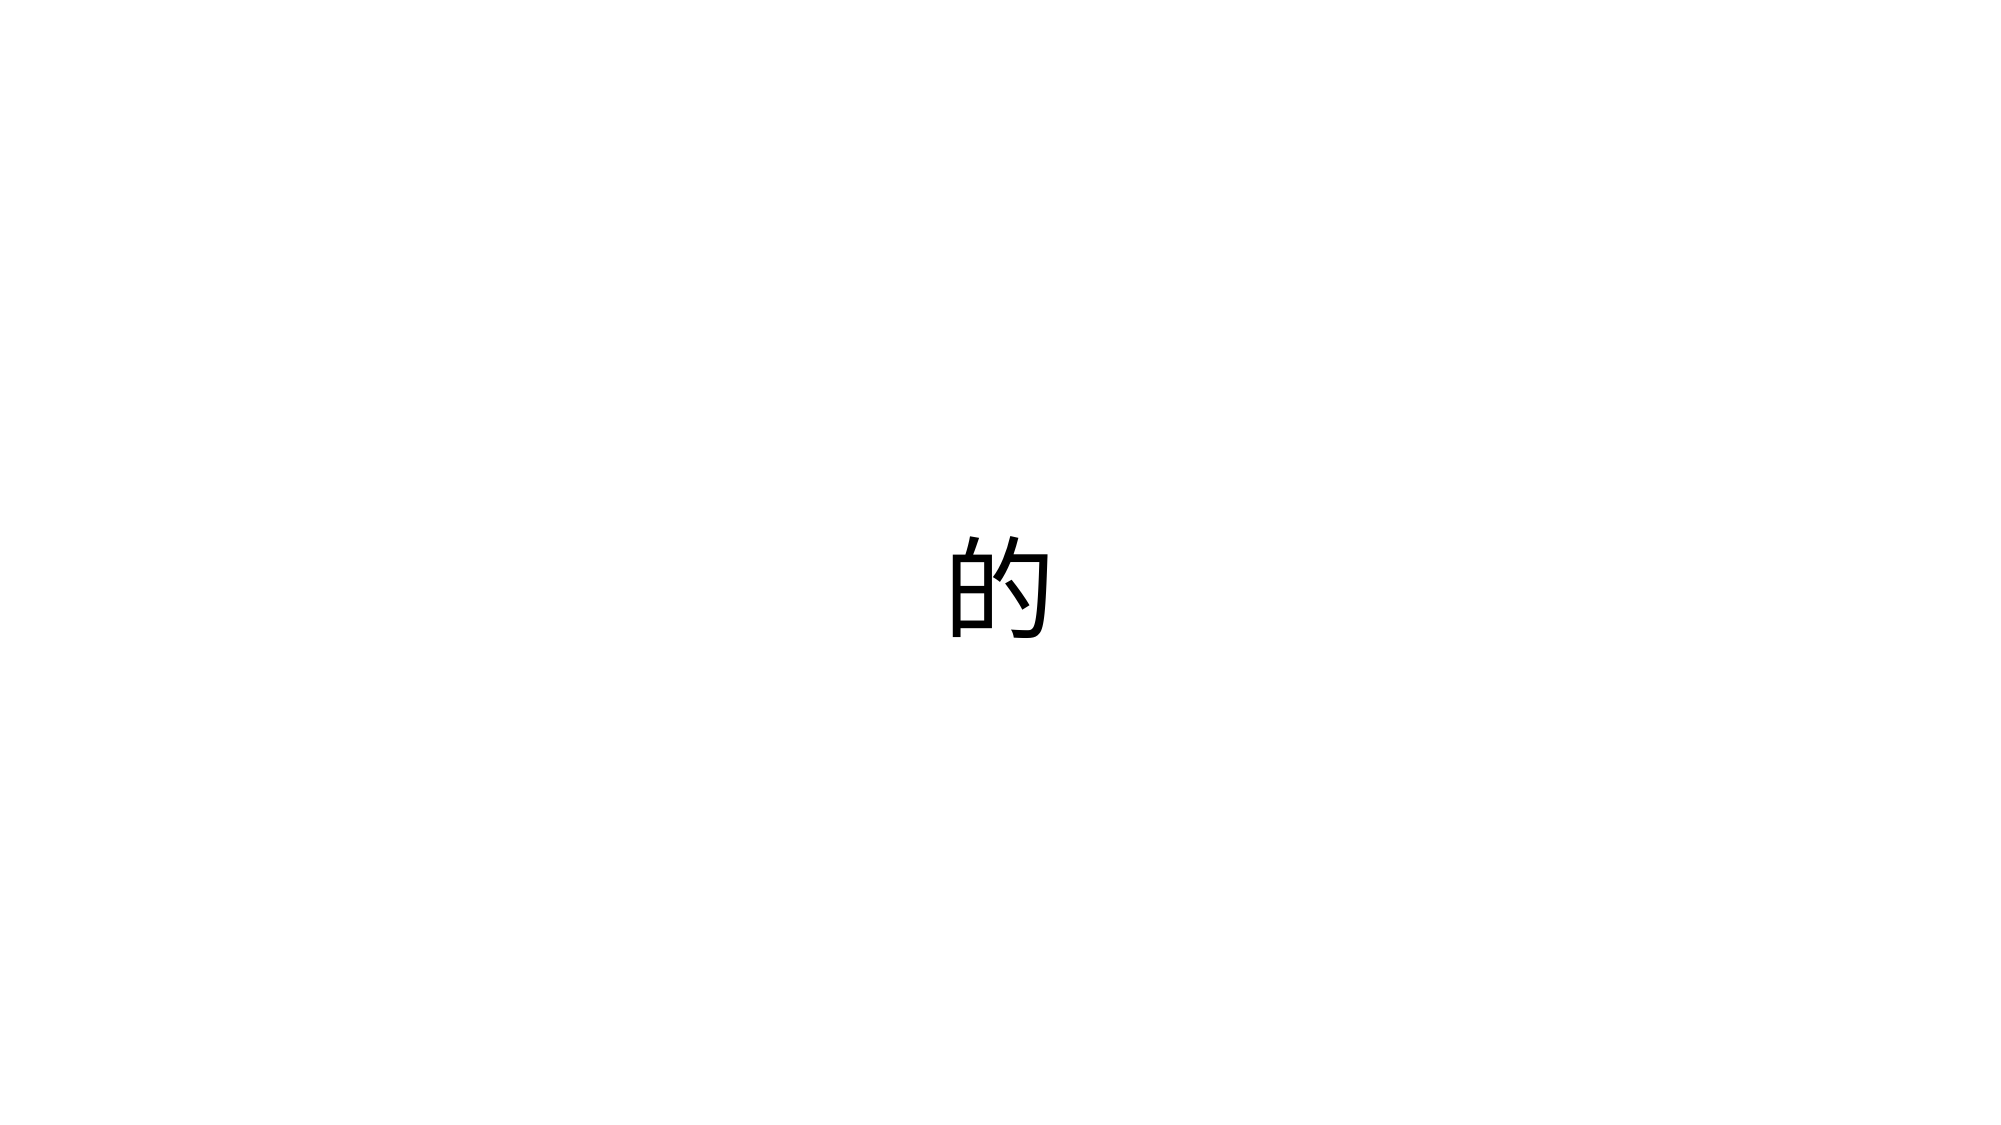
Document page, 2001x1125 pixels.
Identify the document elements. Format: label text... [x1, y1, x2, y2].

text_box 的 [0, 511, 2000, 662]
